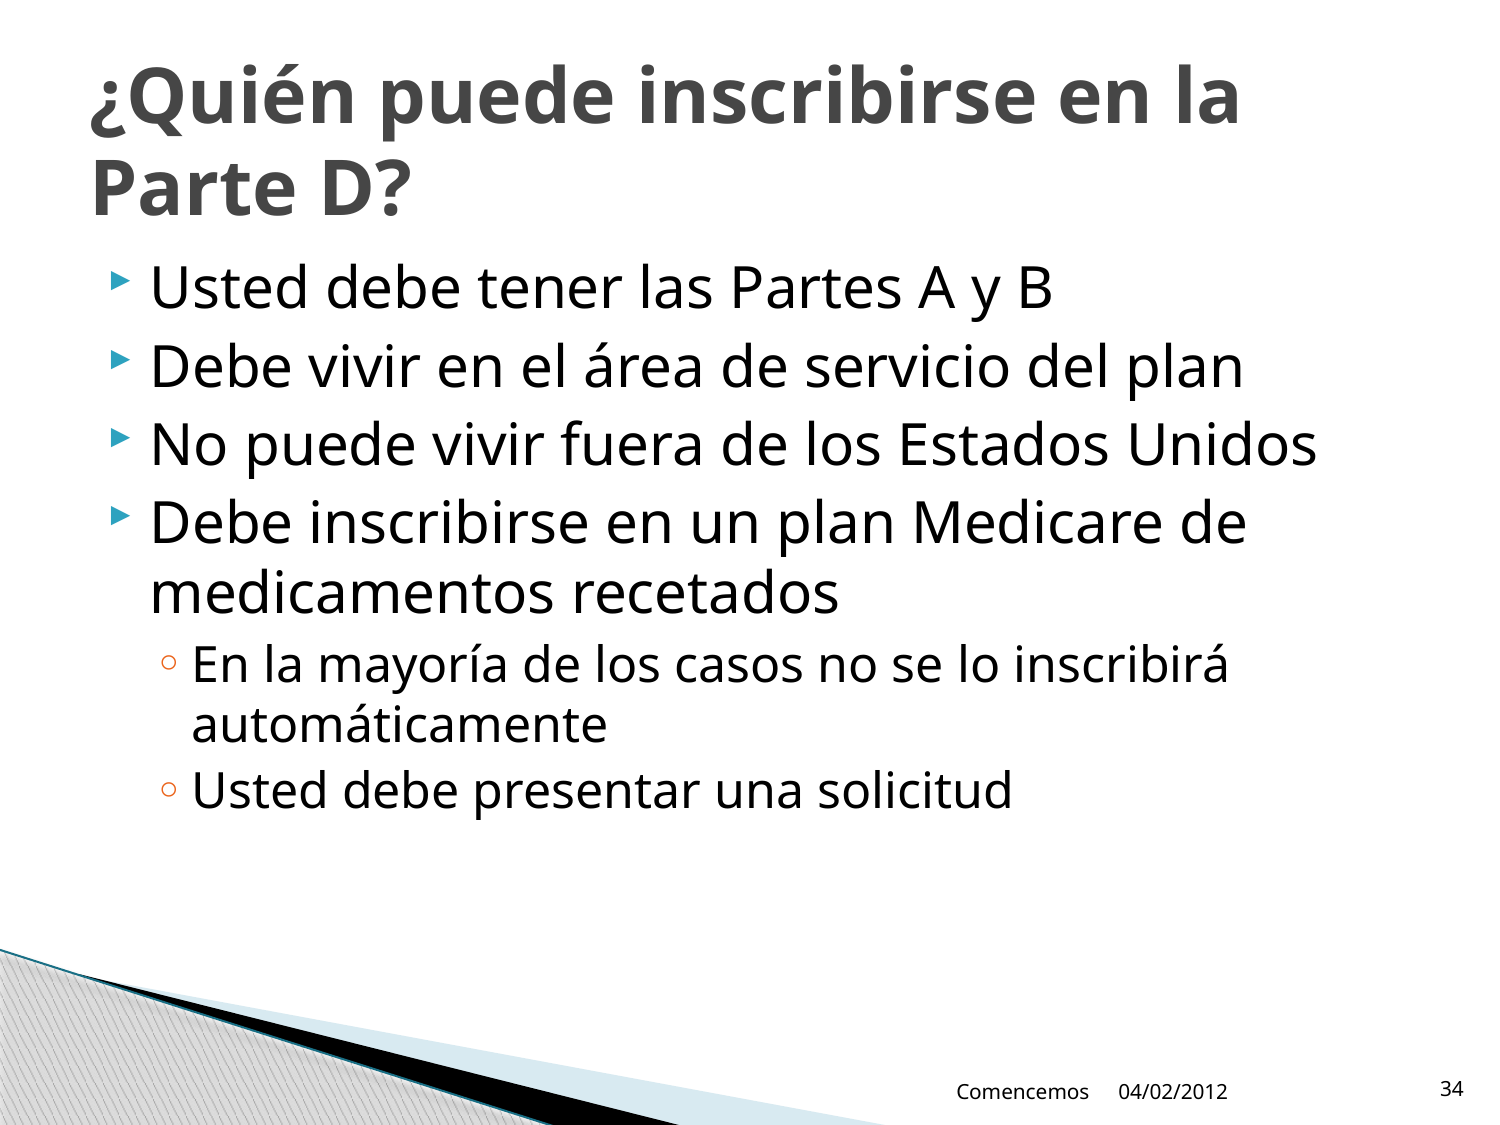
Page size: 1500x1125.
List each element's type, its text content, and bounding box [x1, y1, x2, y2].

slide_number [1105, 1051, 1418, 1112]
footer Comencemos [718, 1051, 1105, 1112]
list Usted debe tener las Partes A y B Debe vivir en el área de servicio del plan No puede vivir fuera de los Estados Unidos Debe inscribirse en un plan Medicare de medicamentos recetados En la mayoría de los casos no se lo inscribirá automáticamente Usted debe presentar una solicitud [75, 243, 1450, 986]
title ¿Quién puede inscribirse en la Parte D? [75, 45, 1375, 233]
slide_number 34 [1418, 1051, 1479, 1112]
